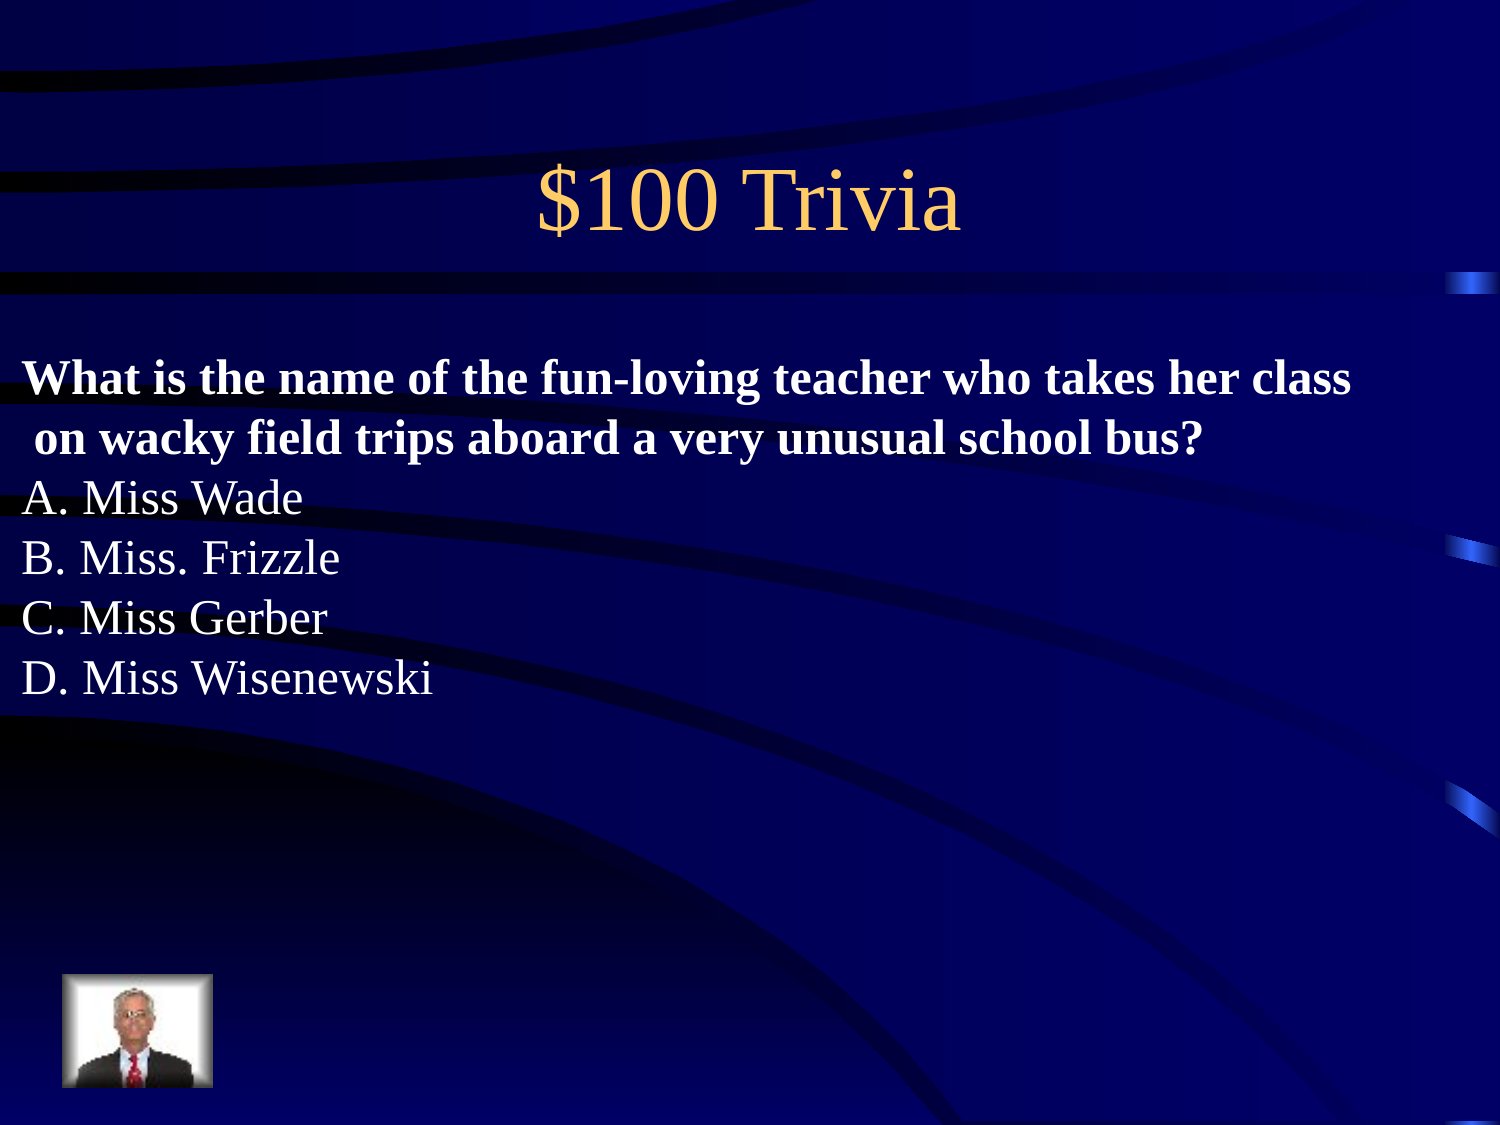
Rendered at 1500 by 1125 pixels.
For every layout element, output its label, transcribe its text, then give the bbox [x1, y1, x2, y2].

picture [62, 974, 213, 1088]
title $100 Trivia [112, 99, 1388, 288]
text_box What is the name of the fun-loving teacher who takes her class on wacky field trips aboard a very unusual school bus? A. Miss Wade B. Miss. Frizzle C. Miss Gerber D. Miss Wisenewski [6, 337, 1368, 713]
